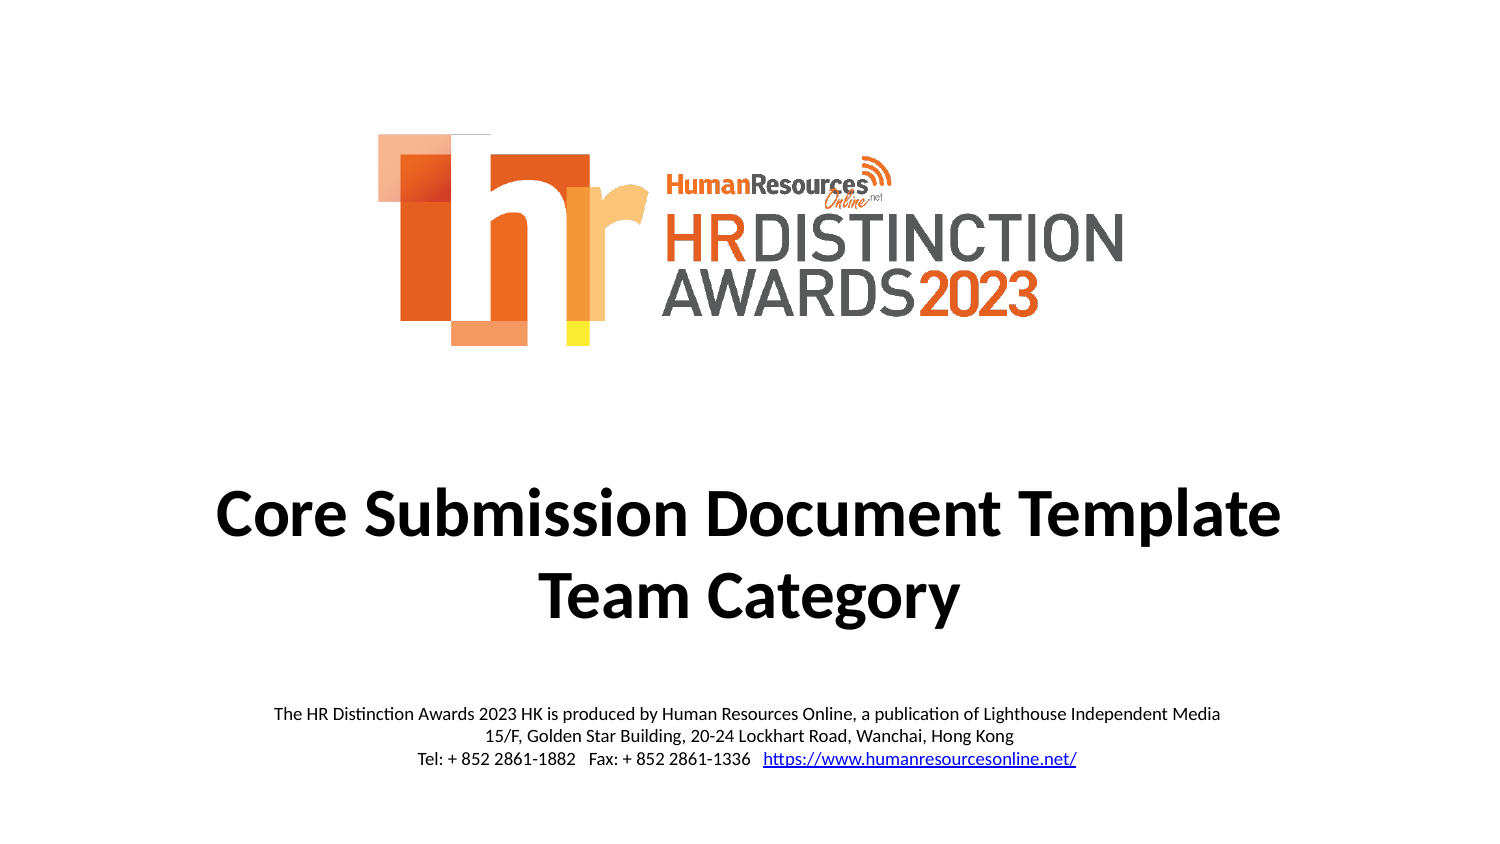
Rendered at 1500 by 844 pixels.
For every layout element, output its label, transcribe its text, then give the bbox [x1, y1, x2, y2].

picture [301, 93, 1199, 407]
title Core Submission Document Template Team Category [0, 459, 1500, 641]
text_box The HR Distinction Awards 2023 HK is produced by Human Resources Online, a publication of Lighthouse Independent Media 15/F, Golden Star Building, 20-24 Lockhart Road, Wanchai, Hong Kong Tel: + 852 2861-1882 Fax: + 852 2861-1336 https://www.humanresourcesonline.net/ [0, 693, 1495, 776]
